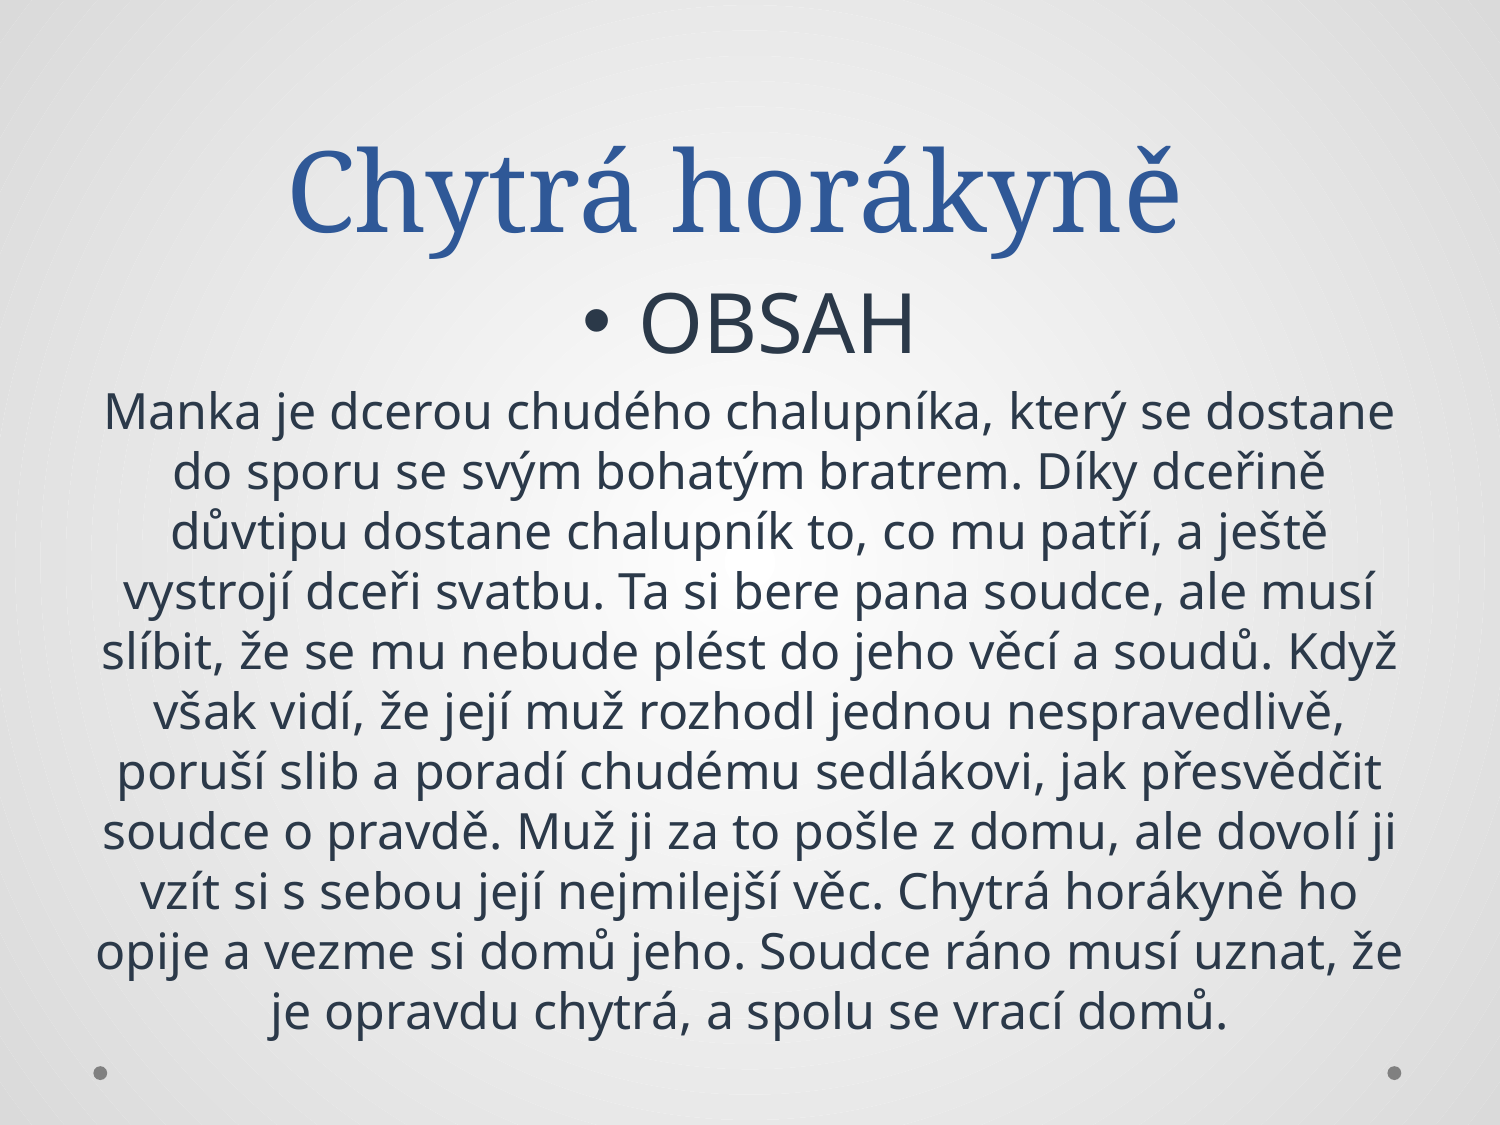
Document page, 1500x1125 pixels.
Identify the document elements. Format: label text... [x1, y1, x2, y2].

list OBSAH Manka je dcerou chudého chalupníka, který se dostane do sporu se svým bohatým bratrem. Díky dceřině důvtipu dostane chalupník to, co mu patří, a ještě vystrojí dceři svatbu. Ta si bere pana soudce, ale musí slíbit, že se mu nebude plést do jeho věcí a soudů. Když však vidí, že její muž rozhodl jednou nespravedlivě, poruší slib a poradí chudému sedlákovi, jak přesvědčit soudce o pravdě. Muž ji za to pošle z domu, ale dovolí ji vzít si s sebou její nejmilejší věc. Chytrá horákyně ho opije a vezme si domů jeho. Soudce ráno musí uznat, že je opravdu chytrá, a spolu se vrací domů. [75, 262, 1425, 1059]
title Chytrá horákyně [75, 0, 1425, 262]
